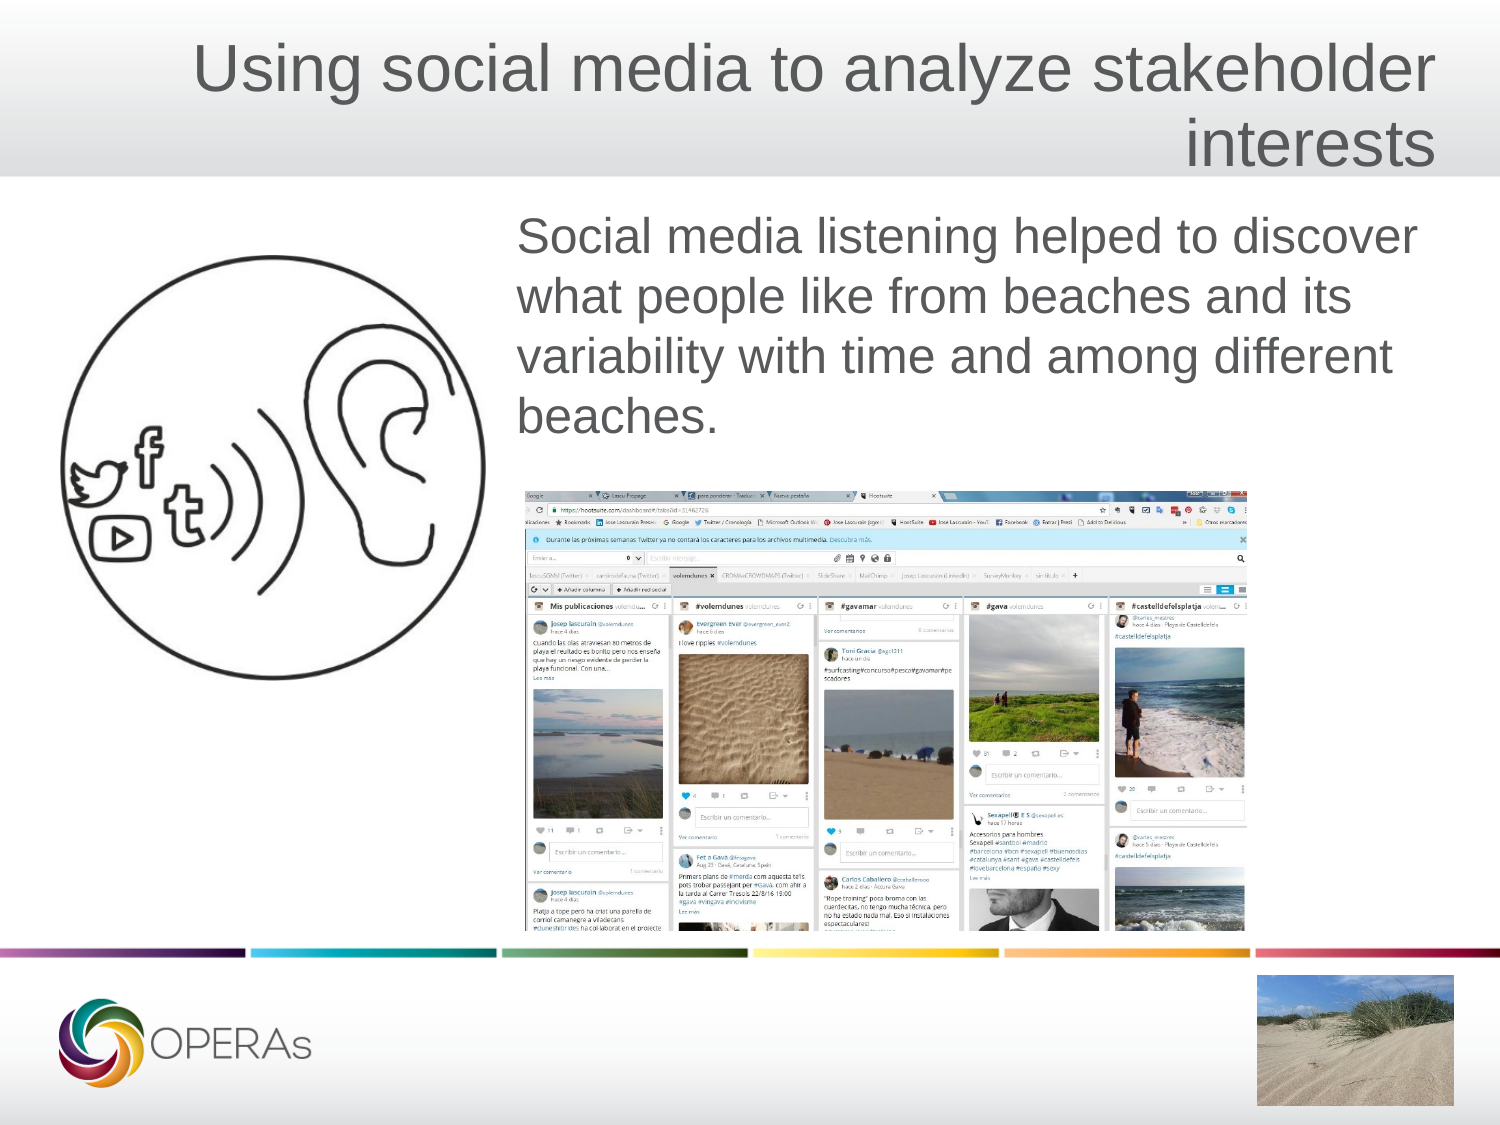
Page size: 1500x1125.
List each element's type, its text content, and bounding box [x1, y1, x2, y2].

text_box Social media listening helped to discover what people like from beaches and its variability with time and among different beaches. [501, 196, 1459, 451]
title Using social media to analyze stakeholder interests [62, 29, 1438, 176]
picture [0, 0, 1500, 1125]
